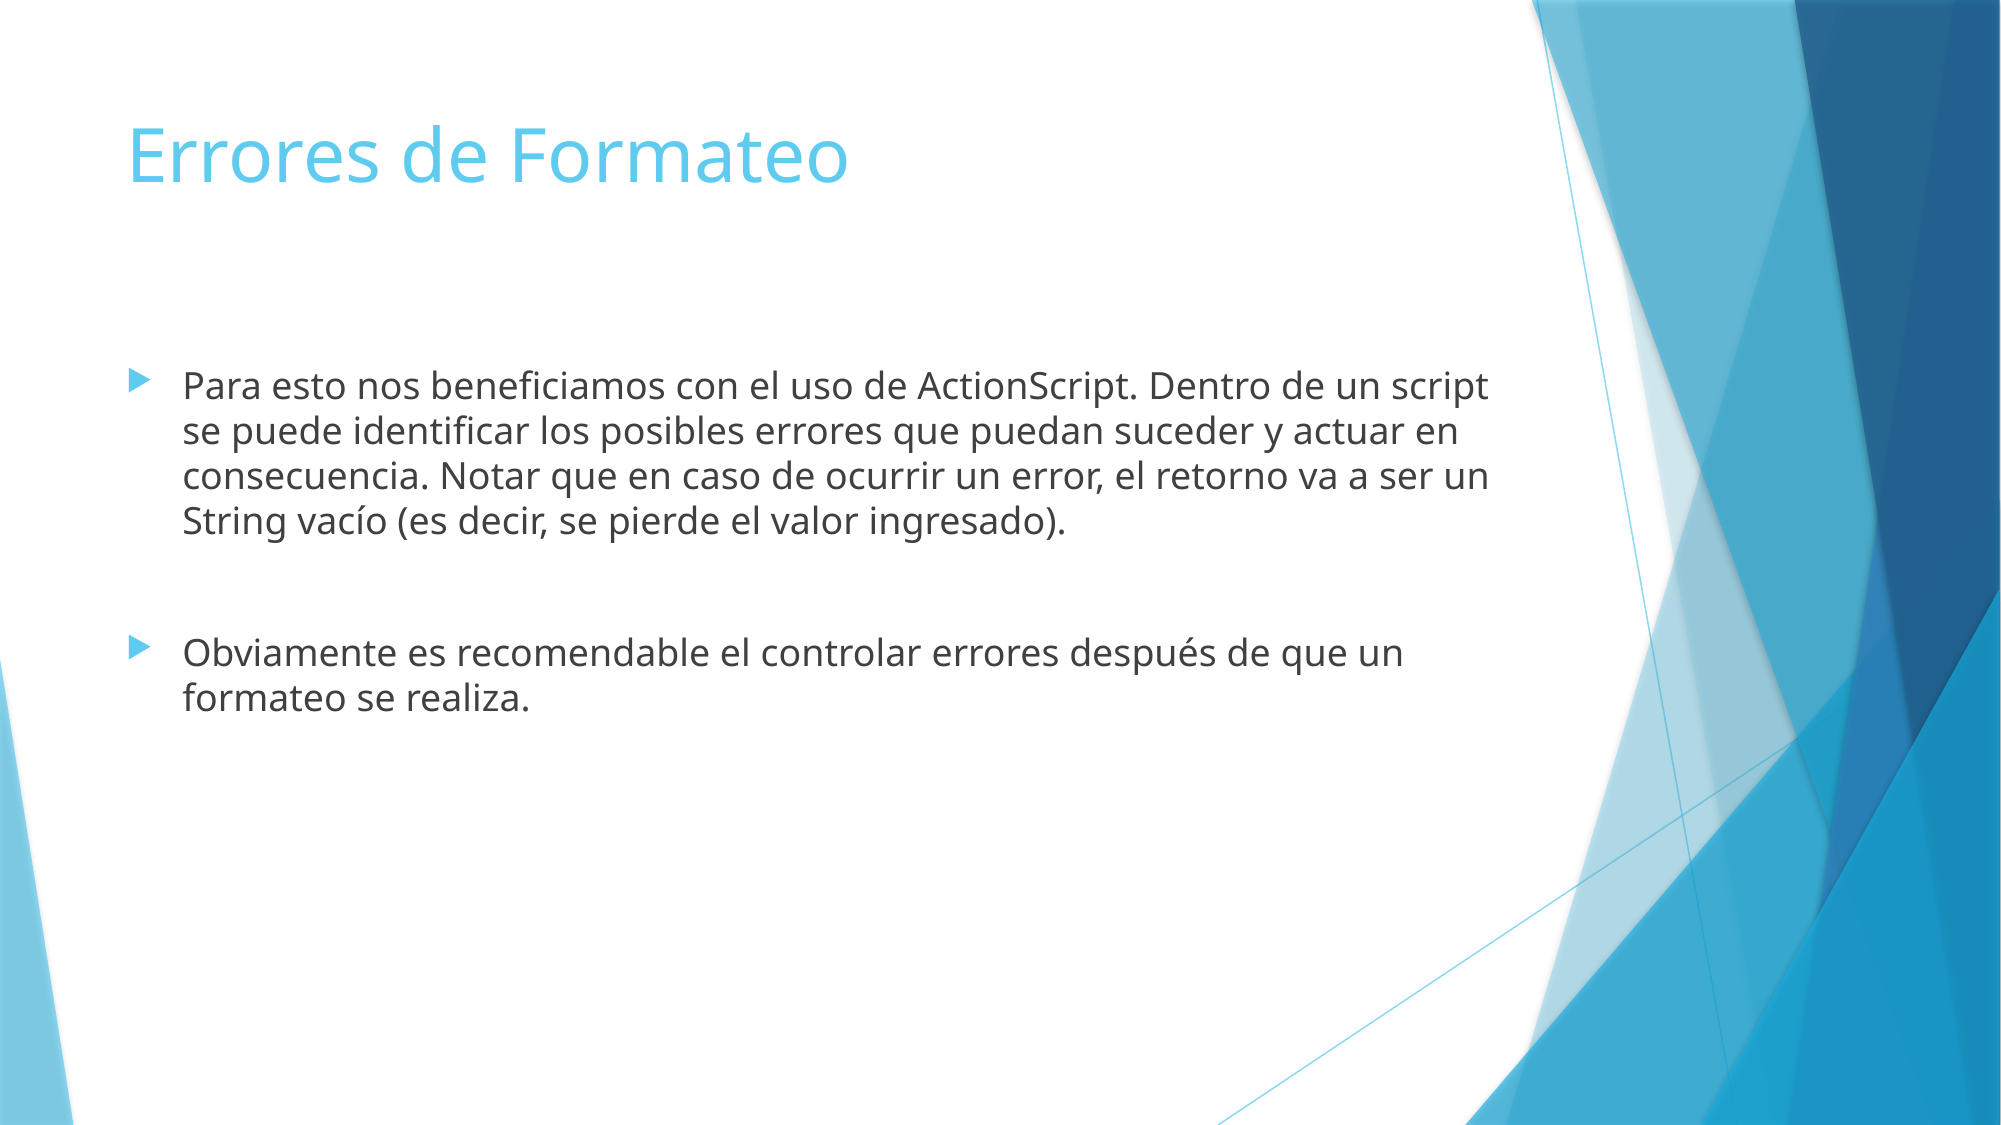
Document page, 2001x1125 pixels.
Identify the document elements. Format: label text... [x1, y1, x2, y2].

list Para esto nos beneficiamos con el uso de ActionScript. Dentro de un script se puede identificar los posibles errores que puedan suceder y actuar en consecuencia. Notar que en caso de ocurrir un error, el retorno va a ser un String vacío (es decir, se pierde el valor ingresado). Obviamente es recomendable el controlar errores después de que un formateo se realiza. [111, 354, 1522, 992]
title Errores de Formateo [111, 99, 1522, 317]
